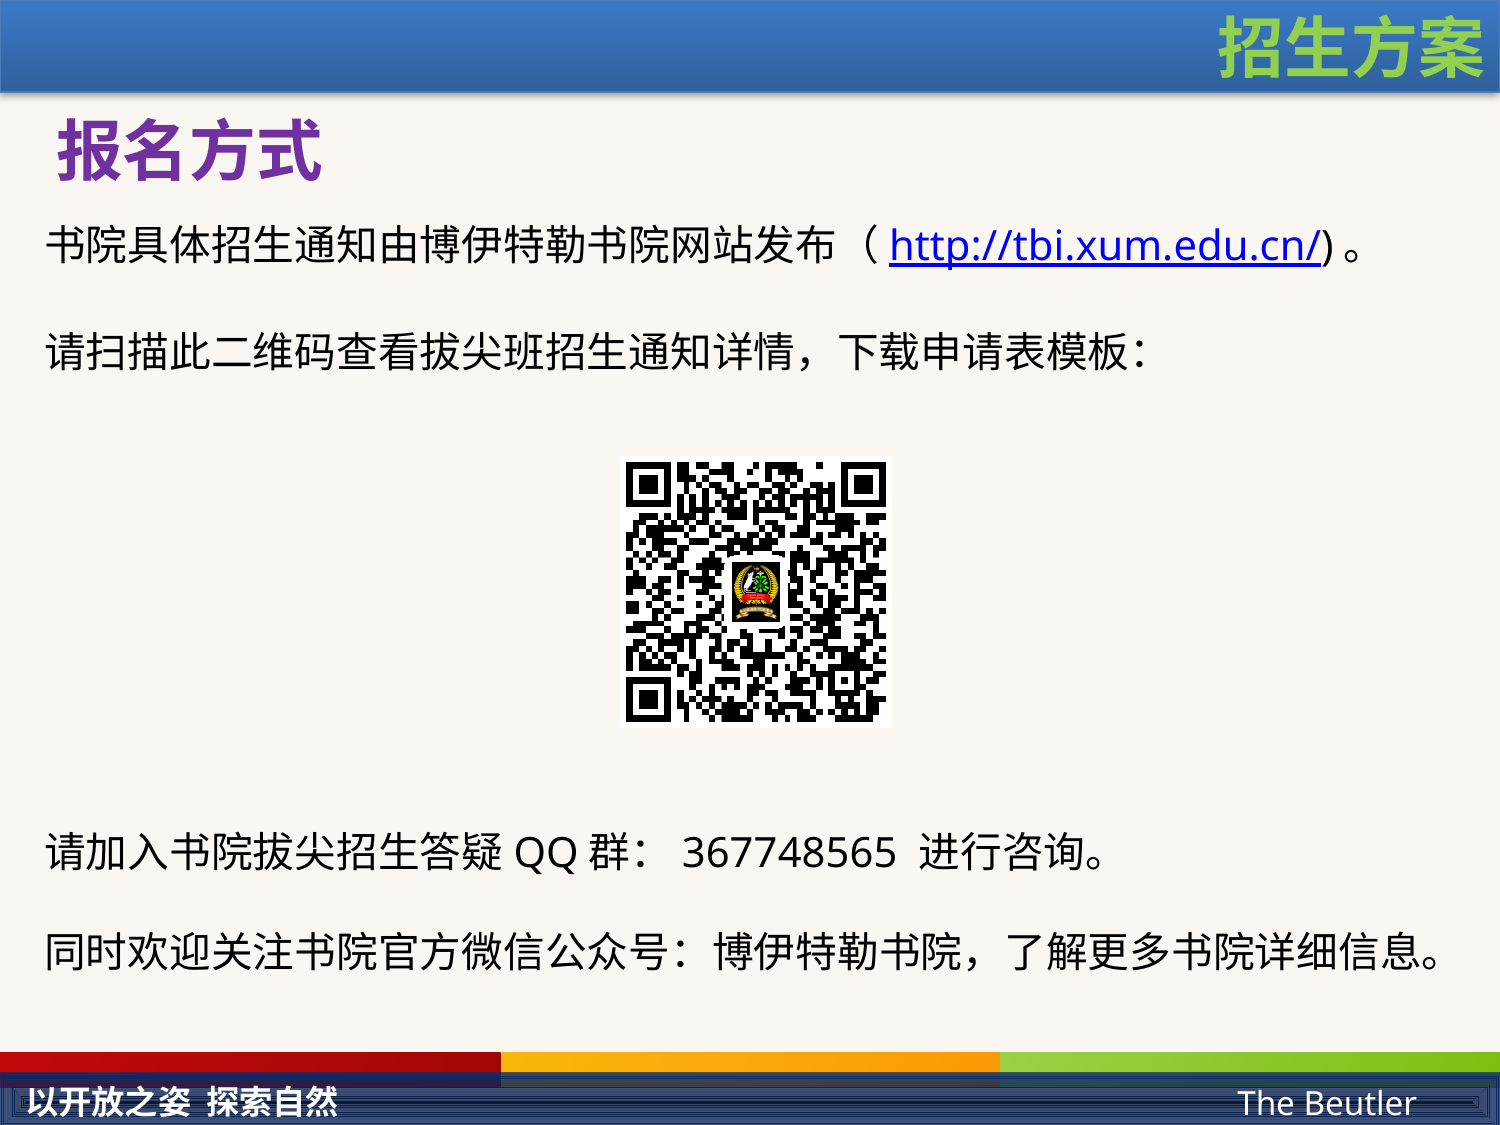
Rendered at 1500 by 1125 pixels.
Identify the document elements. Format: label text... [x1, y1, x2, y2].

text_box 招生方案 [0, 0, 1500, 93]
text_box 书院具体招生通知由博伊特勒书院网站发布（http://tbi.xum.edu.cn/)。 请扫描此二维码查看拔尖班招生通知详情，下载申请表模板： 请加入书院拔尖招生答疑QQ群：367748565 进行咨询。 同时欢迎关注书院官方微信公众号：博伊特勒书院，了解更多书院详细信息。 [29, 211, 1500, 1125]
picture [619, 455, 892, 729]
text_box 报名方式 [41, 101, 519, 197]
